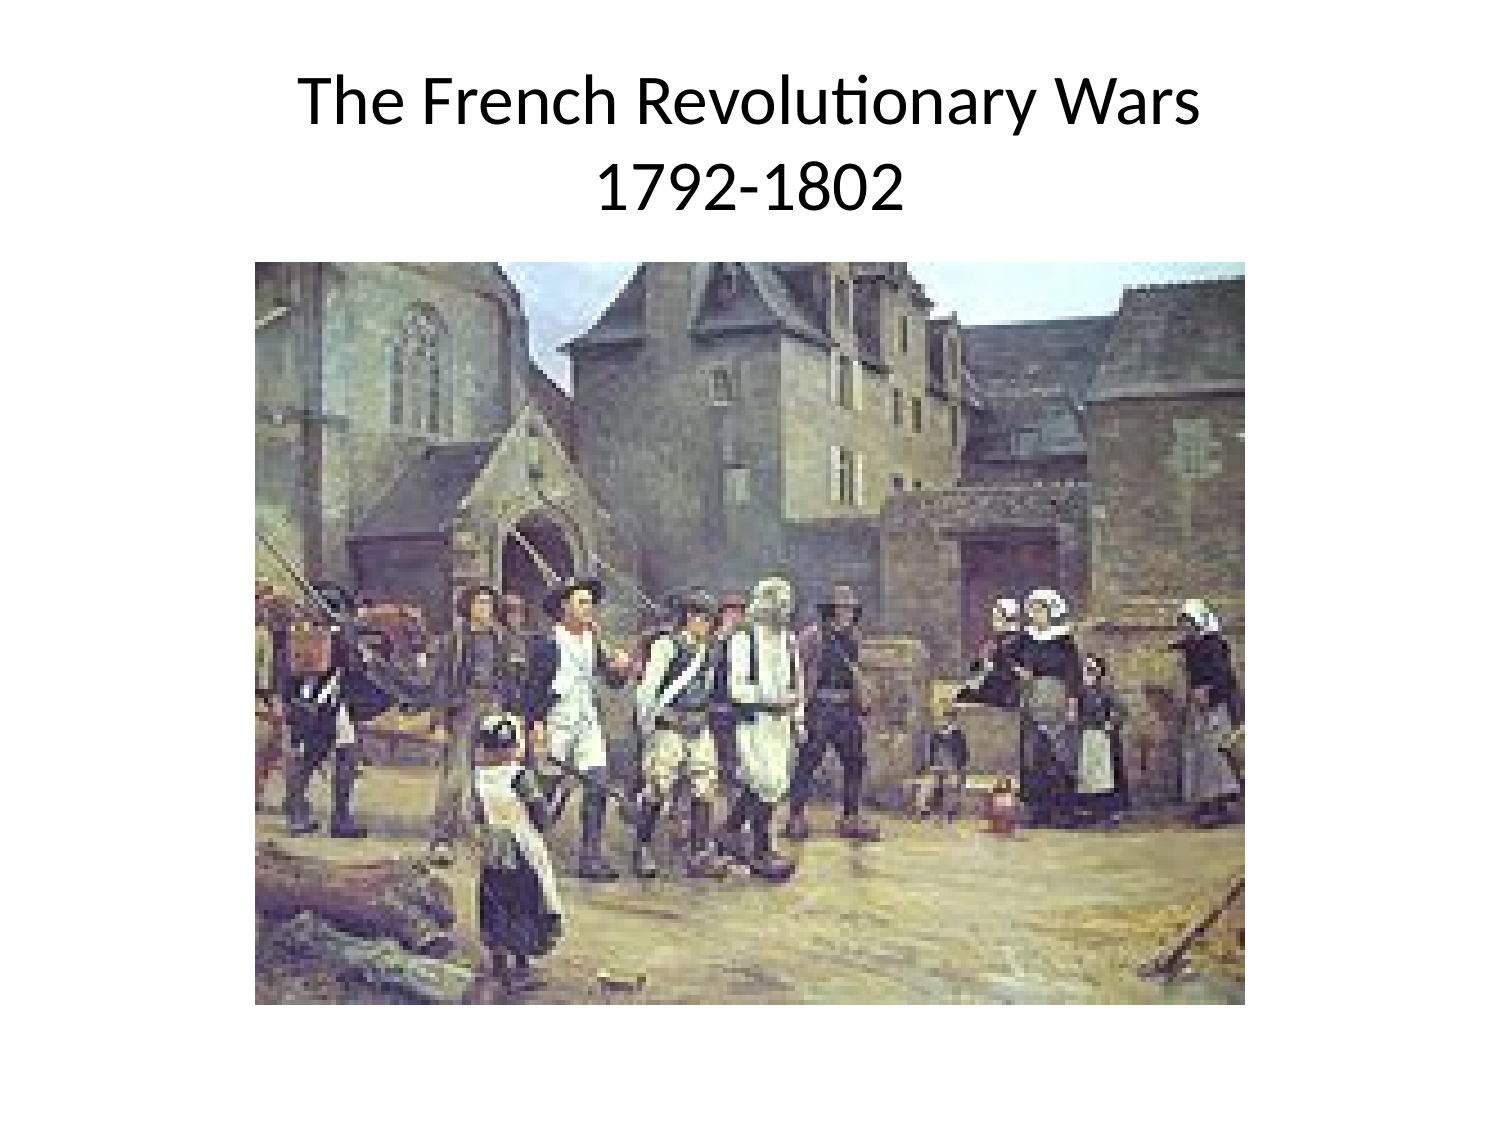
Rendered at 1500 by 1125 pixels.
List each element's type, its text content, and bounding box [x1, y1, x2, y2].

title The French Revolutionary Wars 1792-1802 [75, 45, 1425, 233]
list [74, 262, 1426, 1006]
